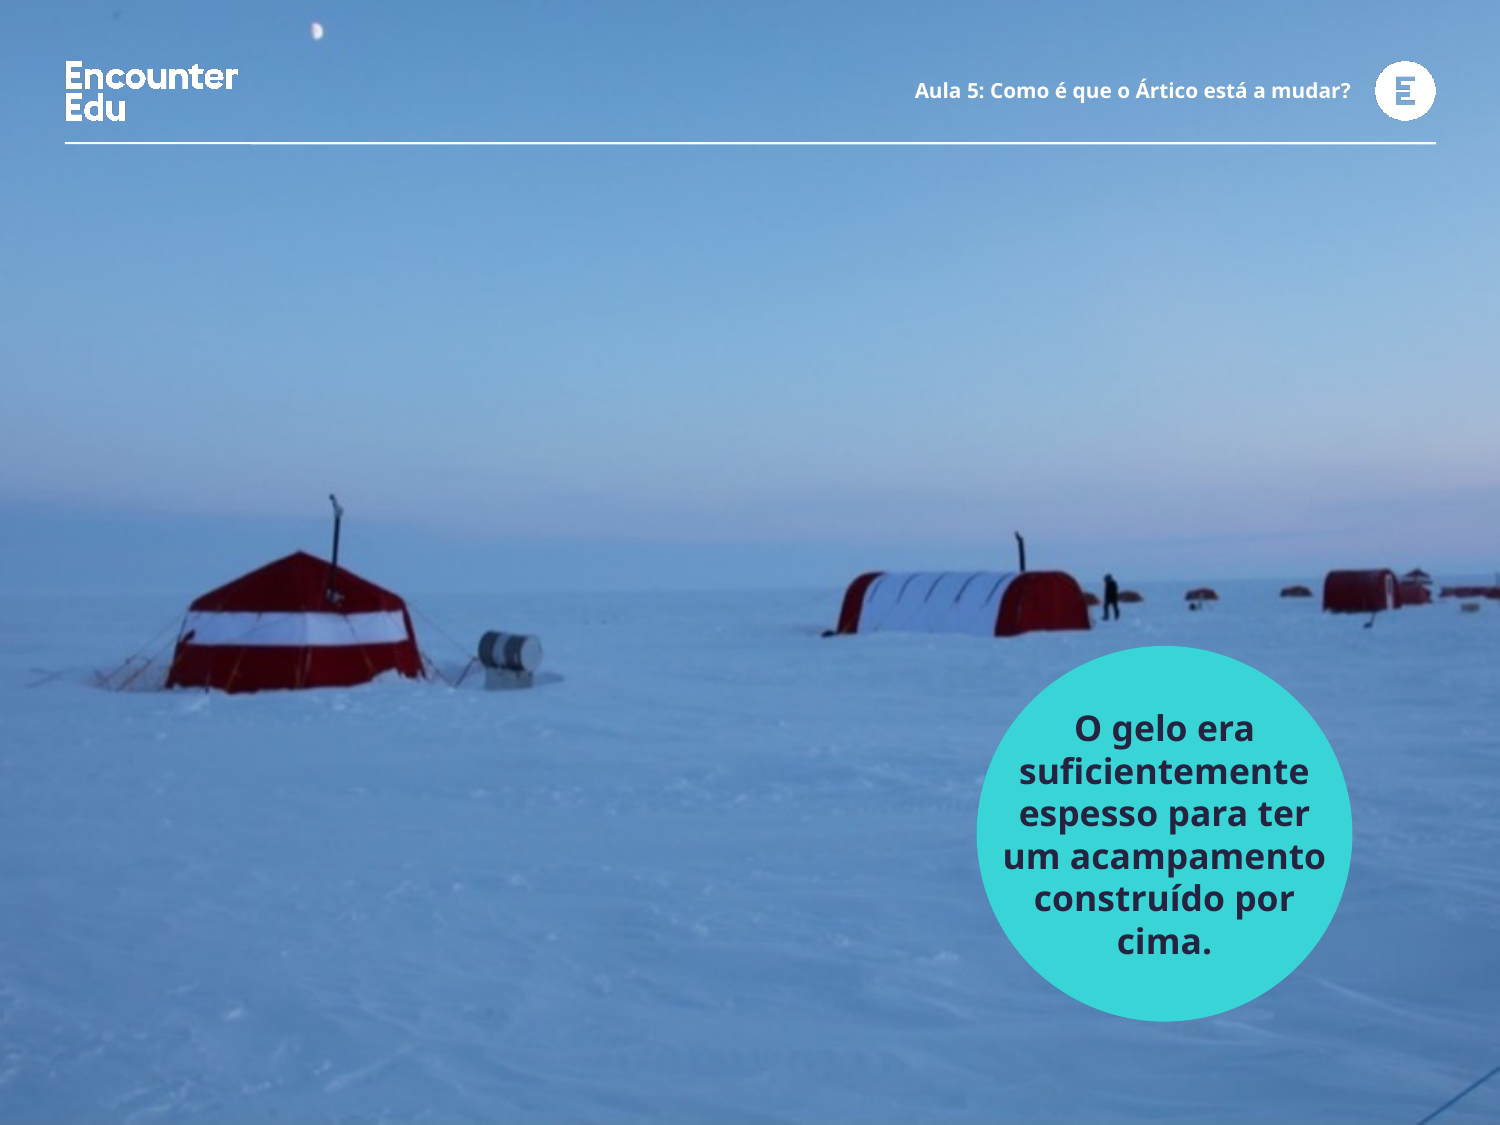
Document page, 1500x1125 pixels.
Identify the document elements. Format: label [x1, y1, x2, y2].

text_box [976, 645, 1353, 1022]
picture [0, 0, 1500, 1125]
